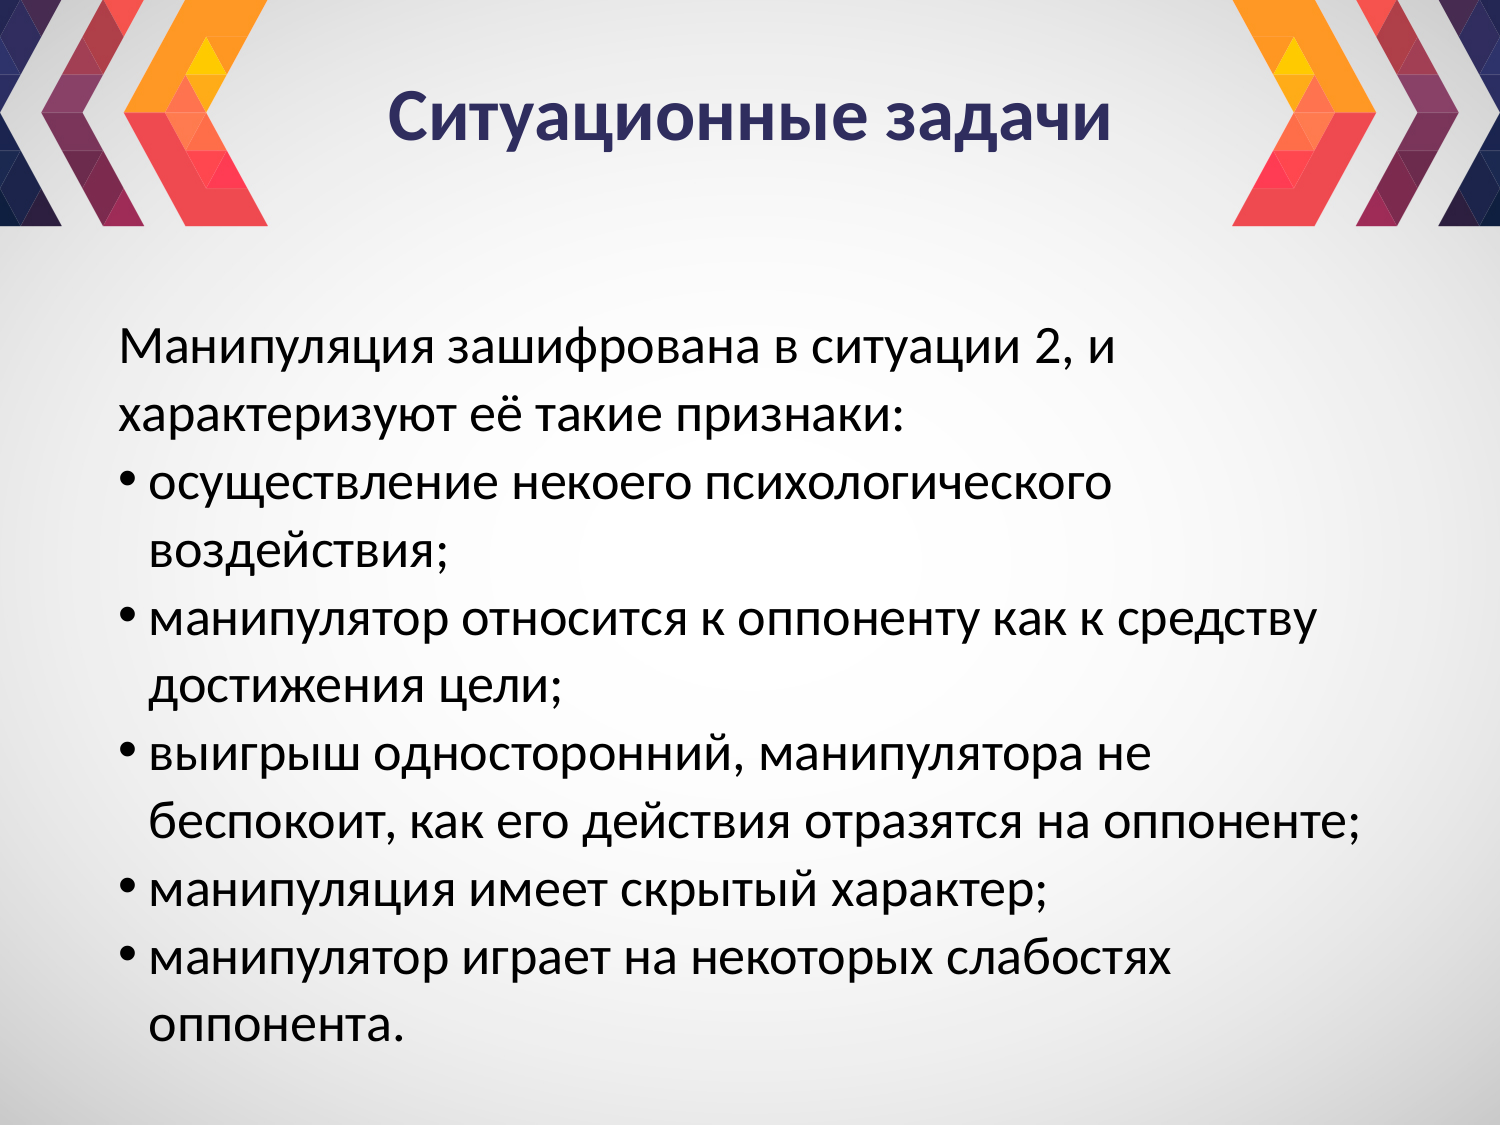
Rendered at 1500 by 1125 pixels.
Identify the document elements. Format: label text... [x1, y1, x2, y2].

list Манипуляция зашифрована в ситуации 2, и характеризуют её такие признаки: осуществление некоего психологического воздействия; манипулятор относится к оппоненту как к средству достижения цели; выигрыш односторонний, манипулятора не беспокоит, как его действия отразятся на оппоненте; манипуляция имеет скрытый характер; манипулятор играет на некоторых слабостях оппонента. [103, 299, 1397, 1092]
title Ситуационные задачи [209, 59, 1293, 173]
picture [0, 0, 1500, 1125]
